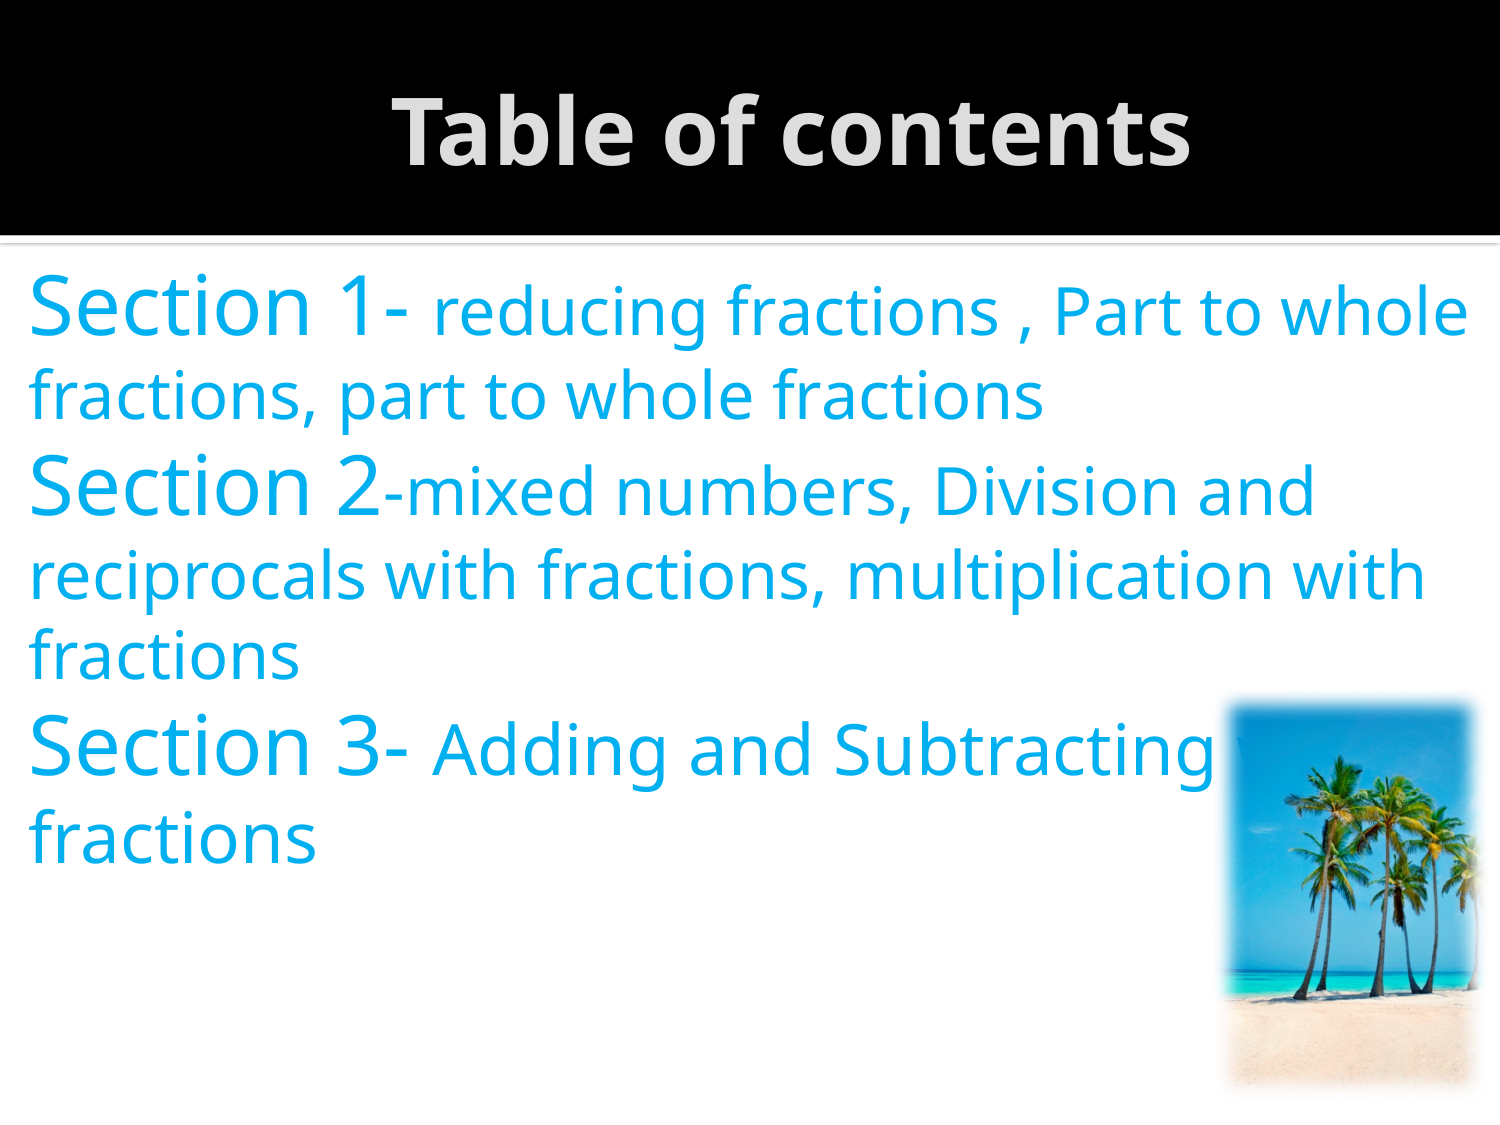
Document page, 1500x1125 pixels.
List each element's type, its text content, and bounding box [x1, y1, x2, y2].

picture [1212, 687, 1488, 1101]
list Section 1- reducing fractions , Part to whole fractions, part to whole fractions Section 2-mixed numbers, Division and reciprocals with fractions, multiplication with fractions Section 3- Adding and Subtracting with fractions [0, 237, 1500, 1125]
title Table of contents [375, 24, 1425, 231]
